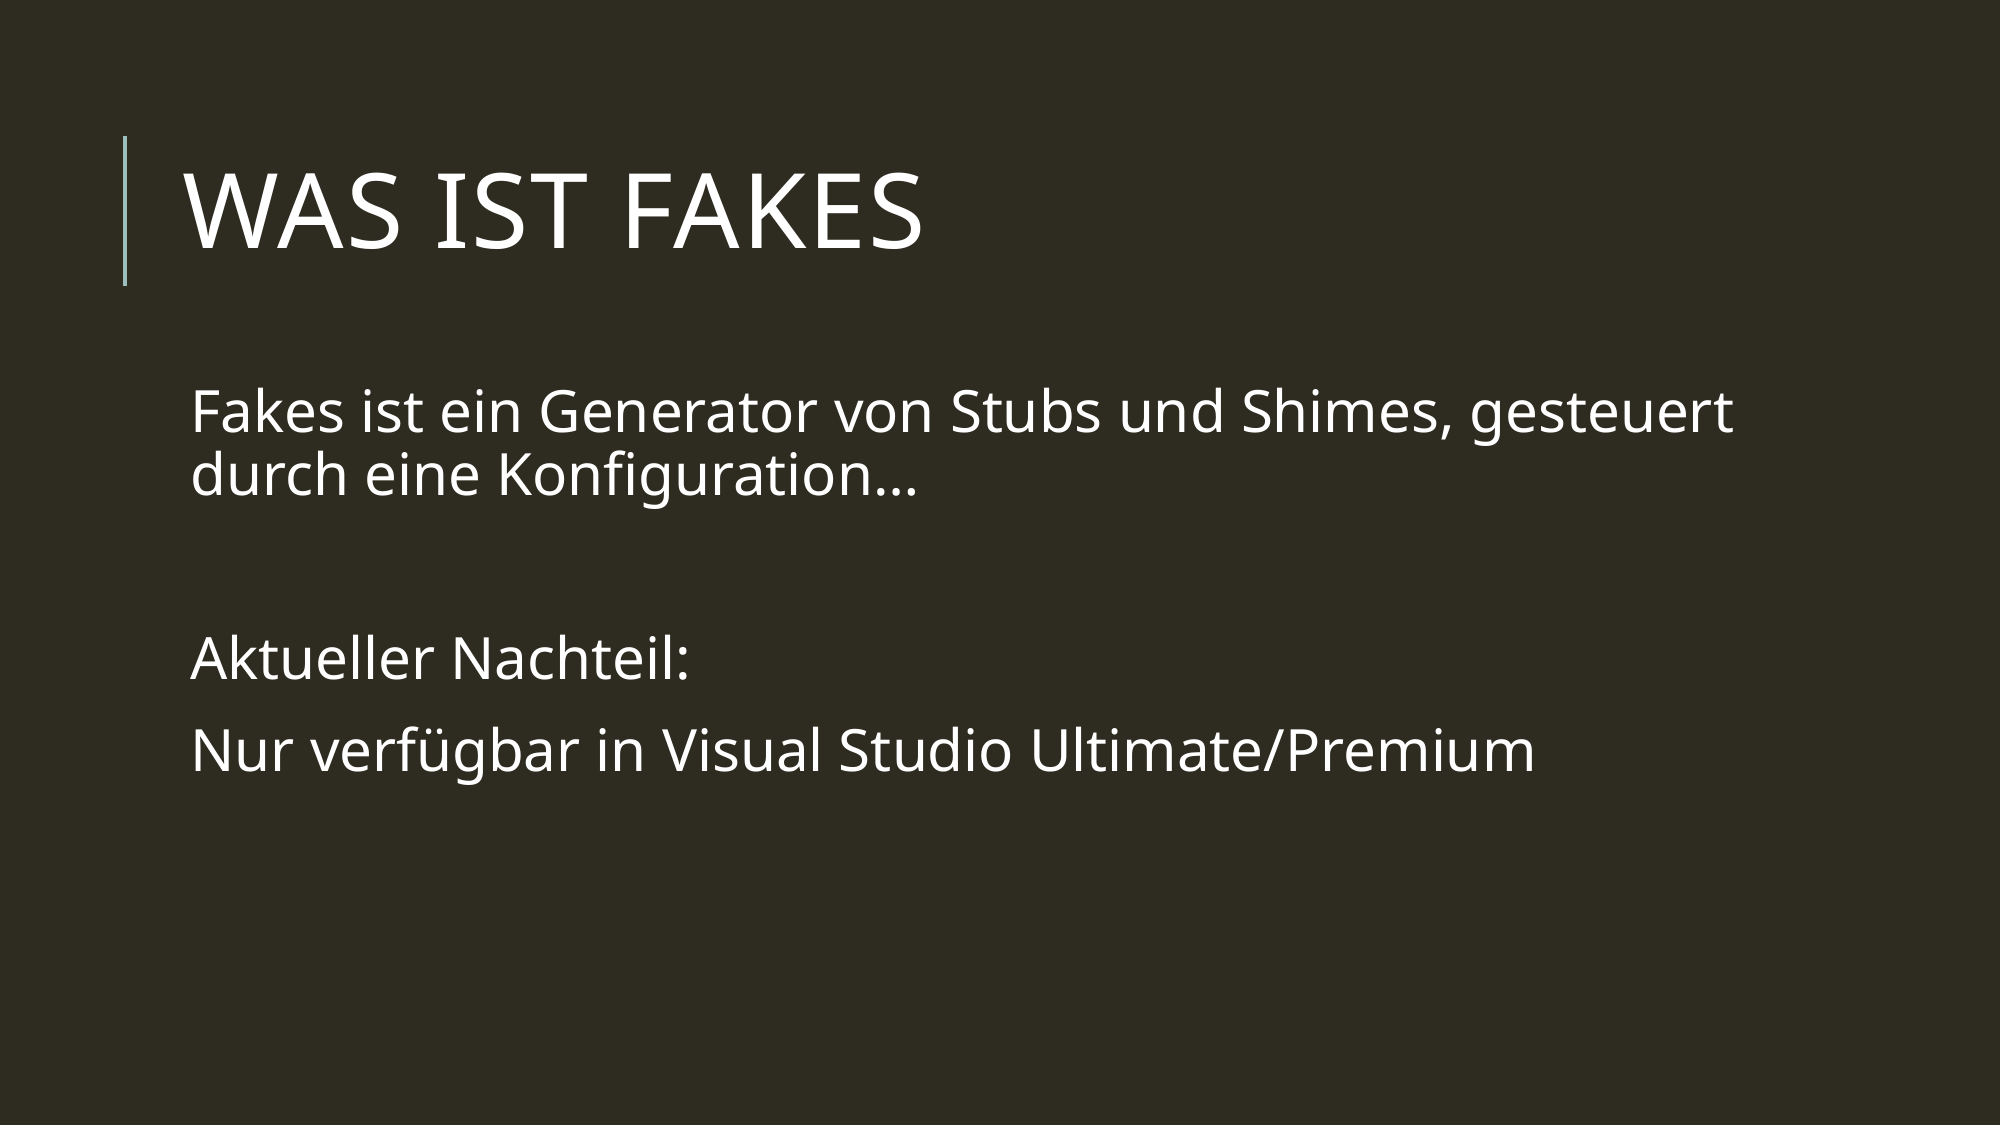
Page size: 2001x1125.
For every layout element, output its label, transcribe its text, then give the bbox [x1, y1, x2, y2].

title Was ist fakes [168, 96, 1763, 342]
list Fakes ist ein Generator von Stubs und Shimes, gesteuert durch eine Konfiguration… Aktueller Nachteil: Nur verfügbar in Visual Studio Ultimate/Premium [168, 375, 1763, 1035]
